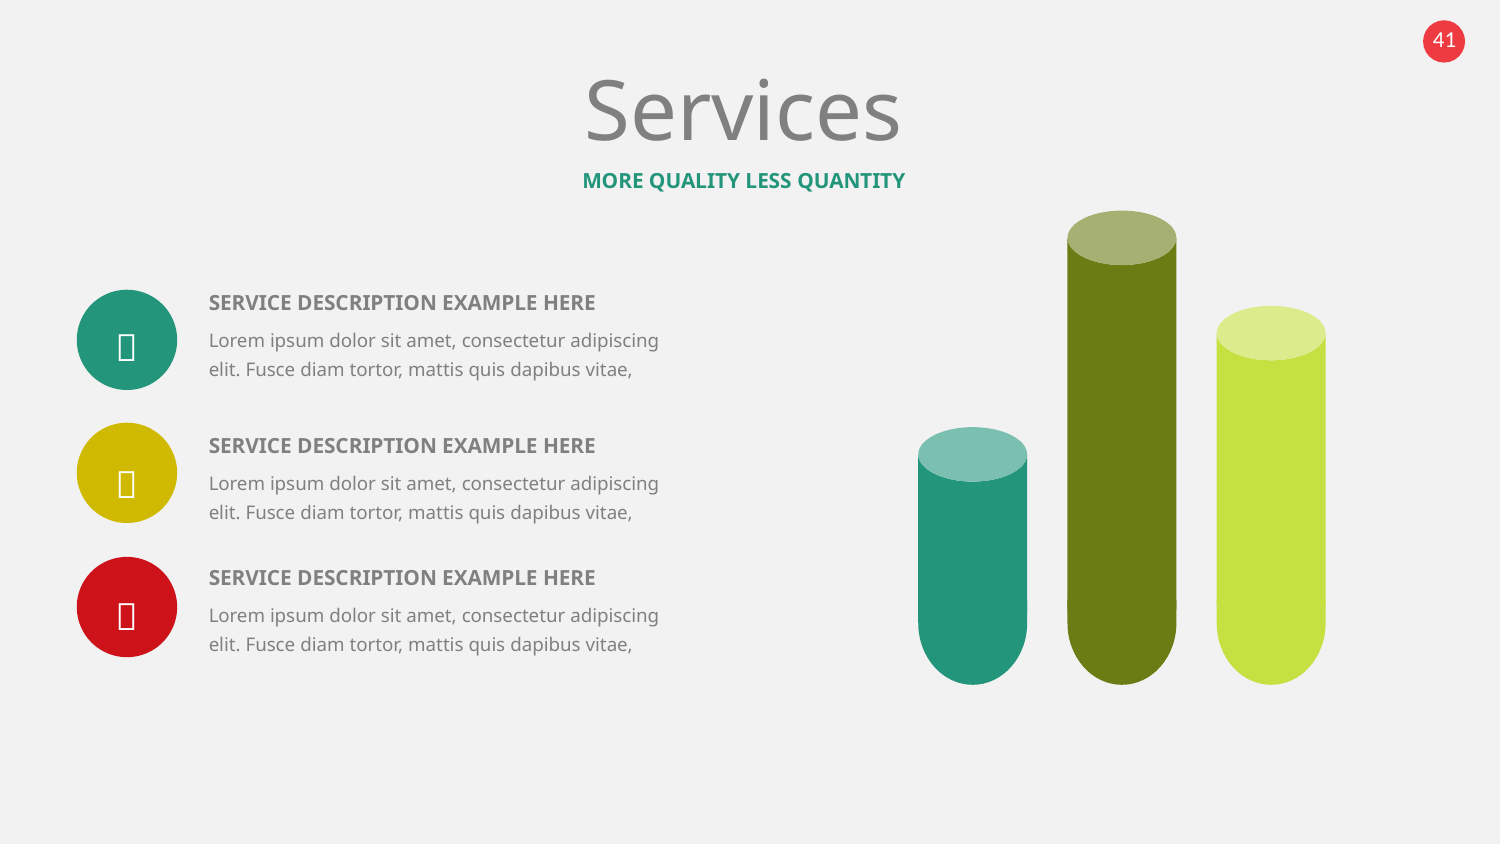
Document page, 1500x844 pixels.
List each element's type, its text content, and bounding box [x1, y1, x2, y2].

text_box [1067, 210, 1177, 685]
text_box SERVICE DESCRIPTION EXAMPLE HERE [208, 423, 694, 464]
text_box SERVICE DESCRIPTION EXAMPLE HERE [208, 555, 694, 596]
text_box [75, 288, 179, 392]
list MORE QUALITY LESS QUANTITY [409, 163, 1093, 200]
text_box  [103, 578, 150, 630]
text_box Lorem ipsum dolor sit amet, consectetur adipiscing elit. Fusce diam tortor, mattis quis dapibus vitae, [208, 596, 694, 655]
text_box  [103, 309, 150, 361]
text_box [75, 421, 179, 525]
list Services [409, 61, 1093, 156]
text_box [918, 427, 1028, 685]
text_box  [103, 446, 150, 499]
text_box Lorem ipsum dolor sit amet, consectetur adipiscing elit. Fusce diam tortor, mattis quis dapibus vitae, [208, 464, 694, 523]
text_box SERVICE DESCRIPTION EXAMPLE HERE [208, 280, 694, 322]
text_box Lorem ipsum dolor sit amet, consectetur adipiscing elit. Fusce diam tortor, mattis quis dapibus vitae, [208, 322, 694, 381]
text_box [75, 555, 179, 659]
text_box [1216, 305, 1326, 685]
